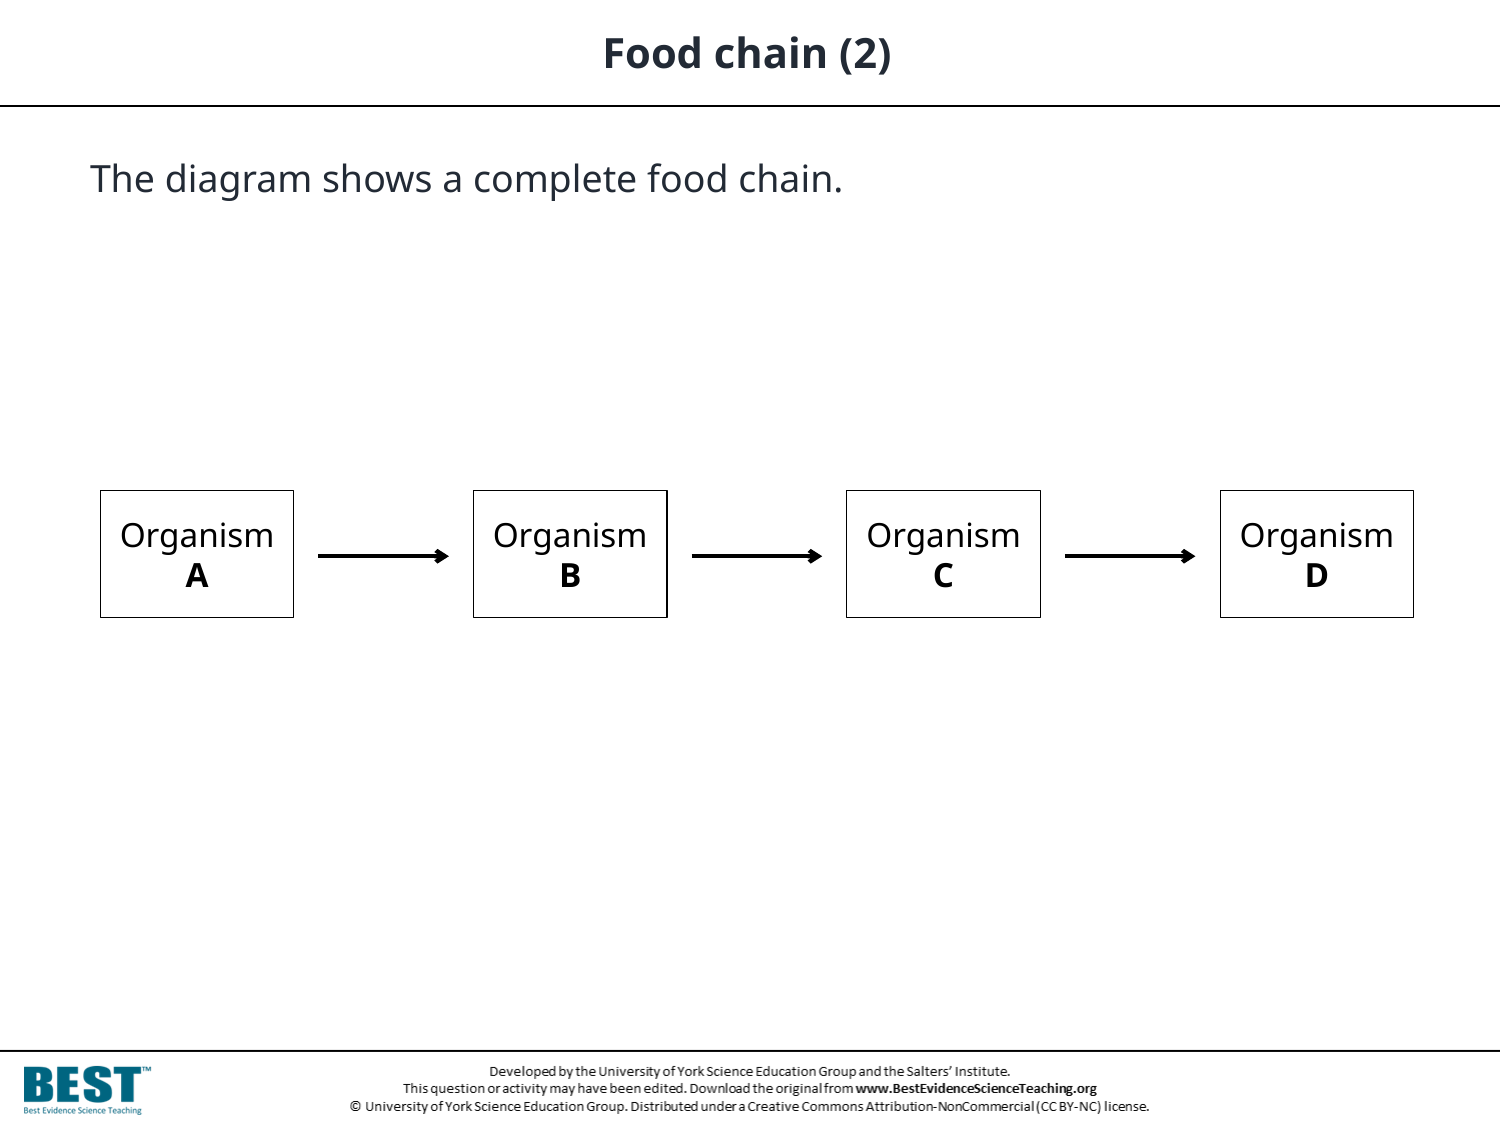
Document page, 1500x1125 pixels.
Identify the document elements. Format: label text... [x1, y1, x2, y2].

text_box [100, 490, 1414, 618]
text_box Food chain (2) [23, 4, 1471, 99]
picture [0, 105, 1500, 1125]
